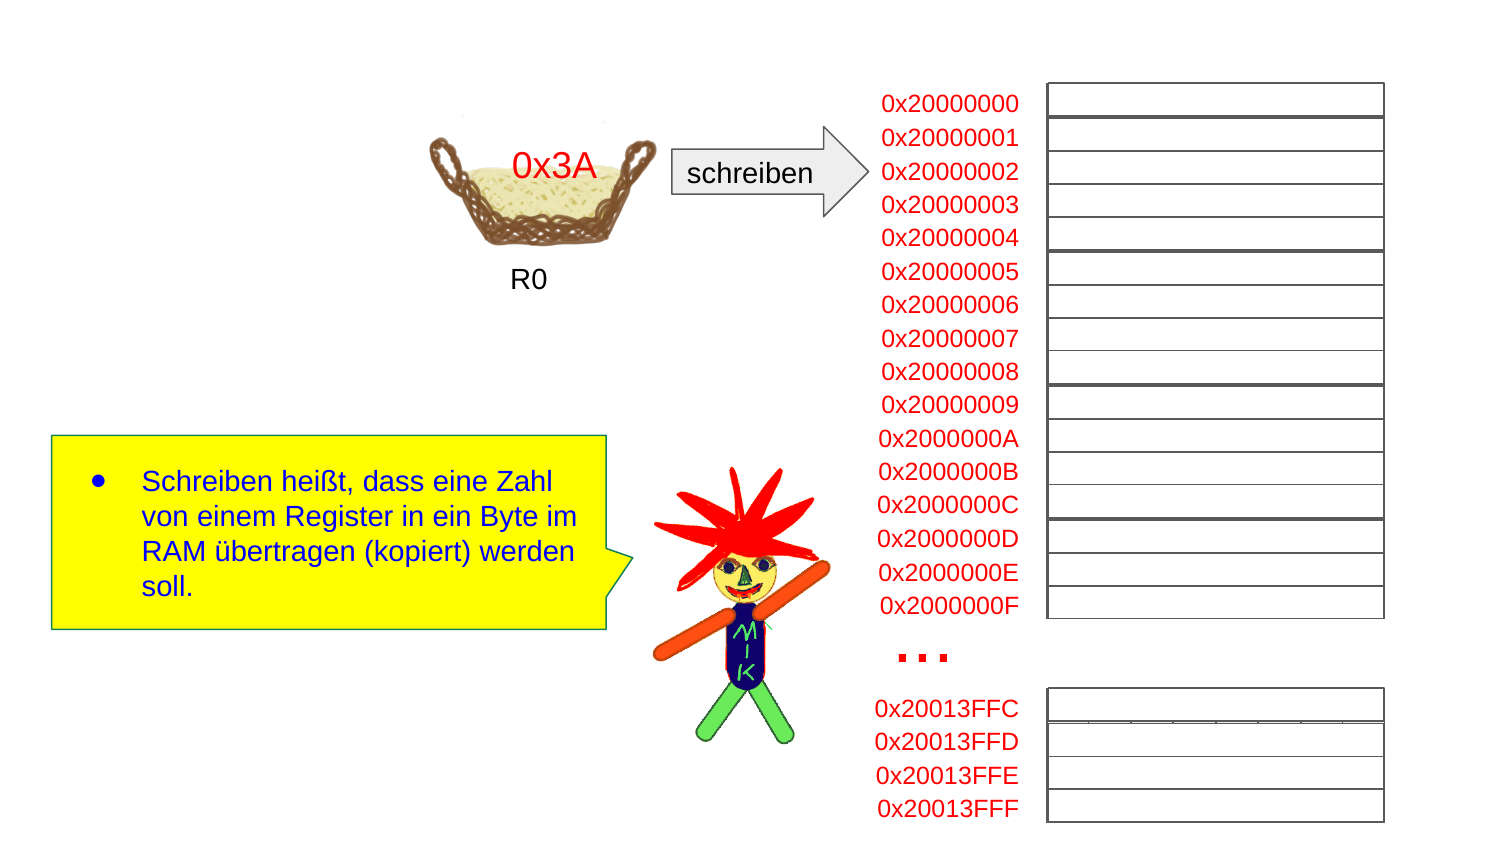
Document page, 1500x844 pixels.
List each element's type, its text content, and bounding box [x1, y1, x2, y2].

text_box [854, 503, 1385, 630]
picture [404, 103, 682, 313]
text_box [854, 339, 1043, 496]
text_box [1048, 216, 1385, 350]
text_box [1048, 82, 1385, 216]
picture [634, 458, 842, 751]
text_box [1048, 687, 1385, 823]
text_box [854, 72, 1385, 339]
text_box ... [877, 638, 1139, 675]
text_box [1048, 484, 1385, 619]
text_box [854, 677, 1385, 834]
text_box schreiben [685, 126, 849, 217]
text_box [1048, 350, 1385, 484]
text_box Schreiben heißt, dass eine Zahl von einem Register in ein Byte im RAM übertragen (kopiert) werden soll. [51, 435, 629, 630]
